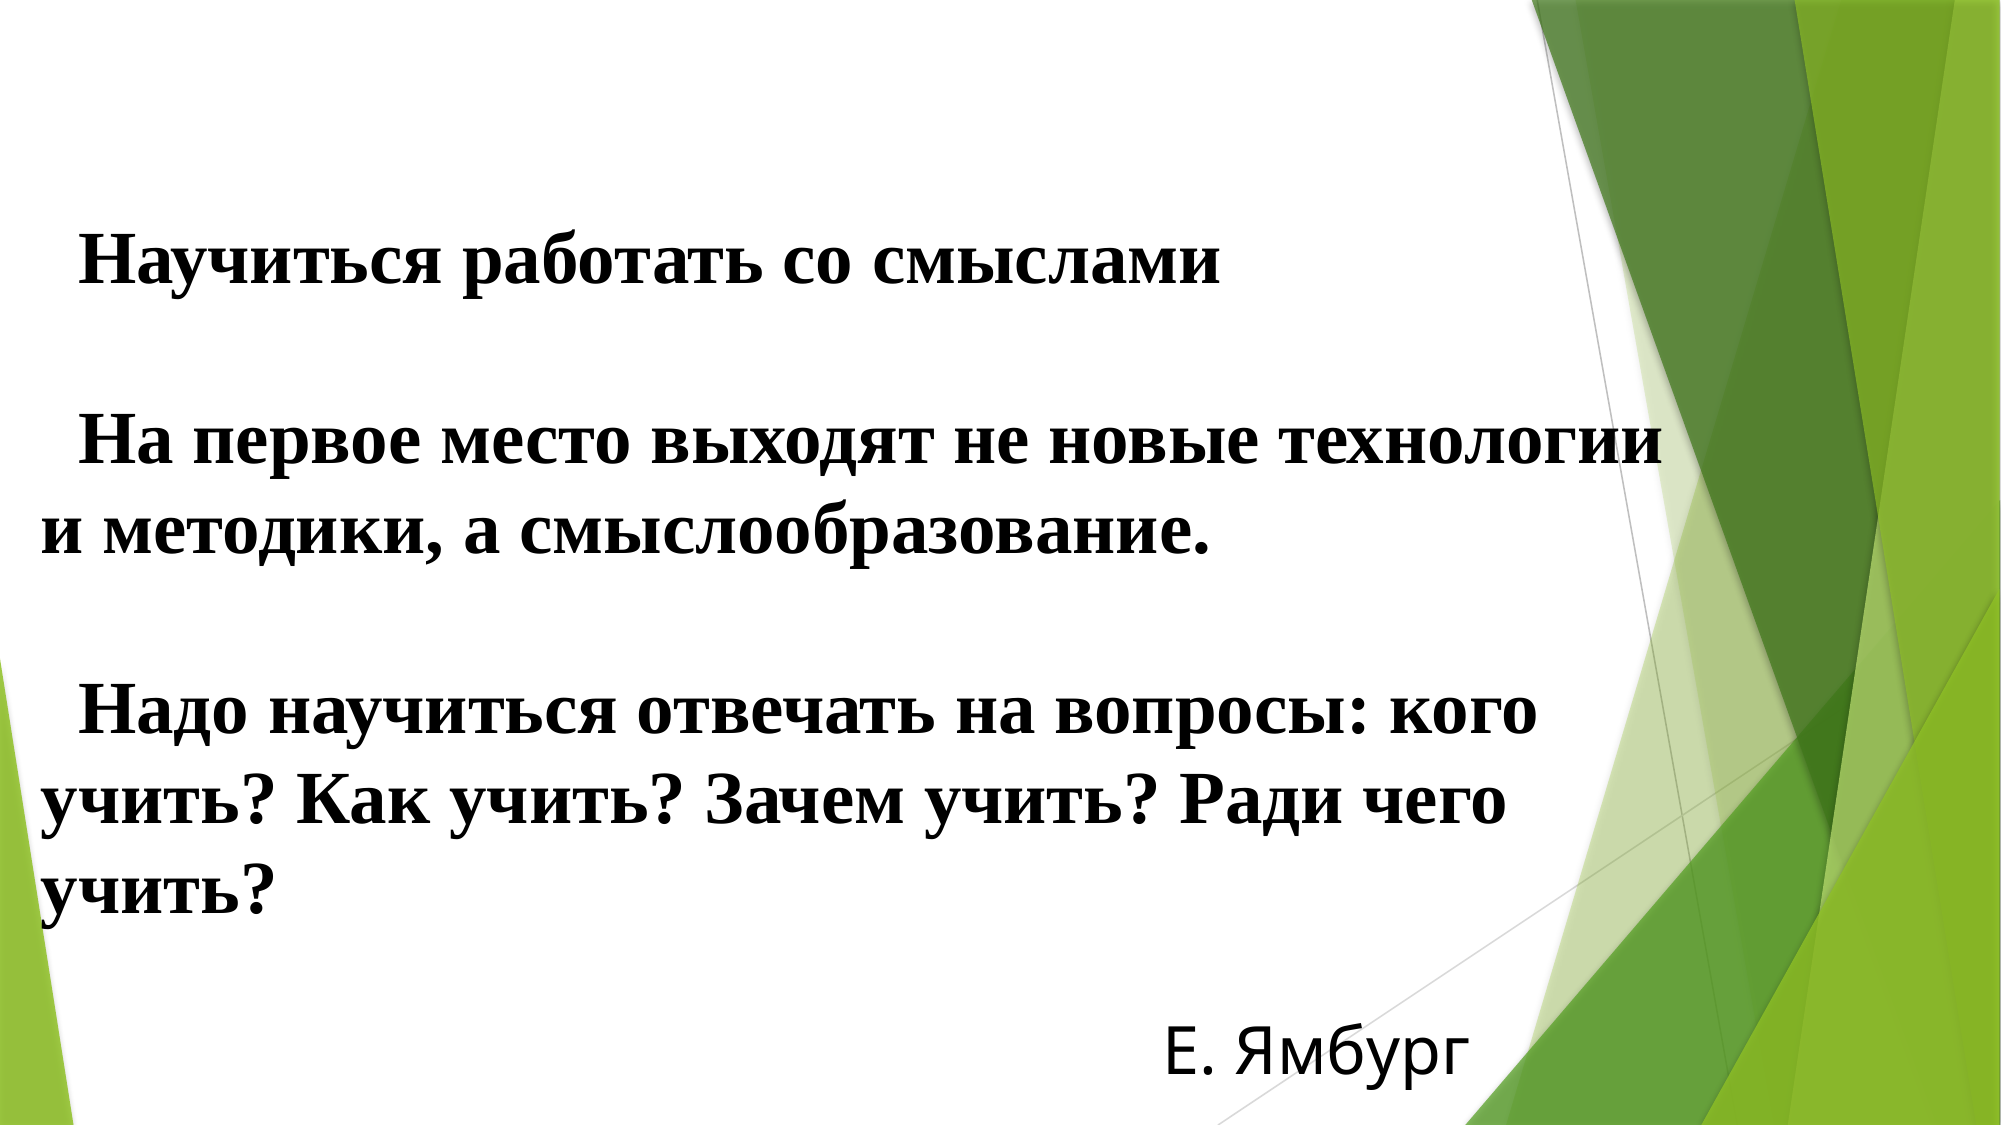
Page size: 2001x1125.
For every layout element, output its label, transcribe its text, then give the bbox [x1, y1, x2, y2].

text_box Научиться работать со смыслами На первое место выходят не новые технологии и методики, а смыслообразование. Надо научиться отвечать на вопросы: кого учить? Как учить? Зачем учить? Ради чего учить? Е. Ямбург [26, 201, 1717, 1125]
